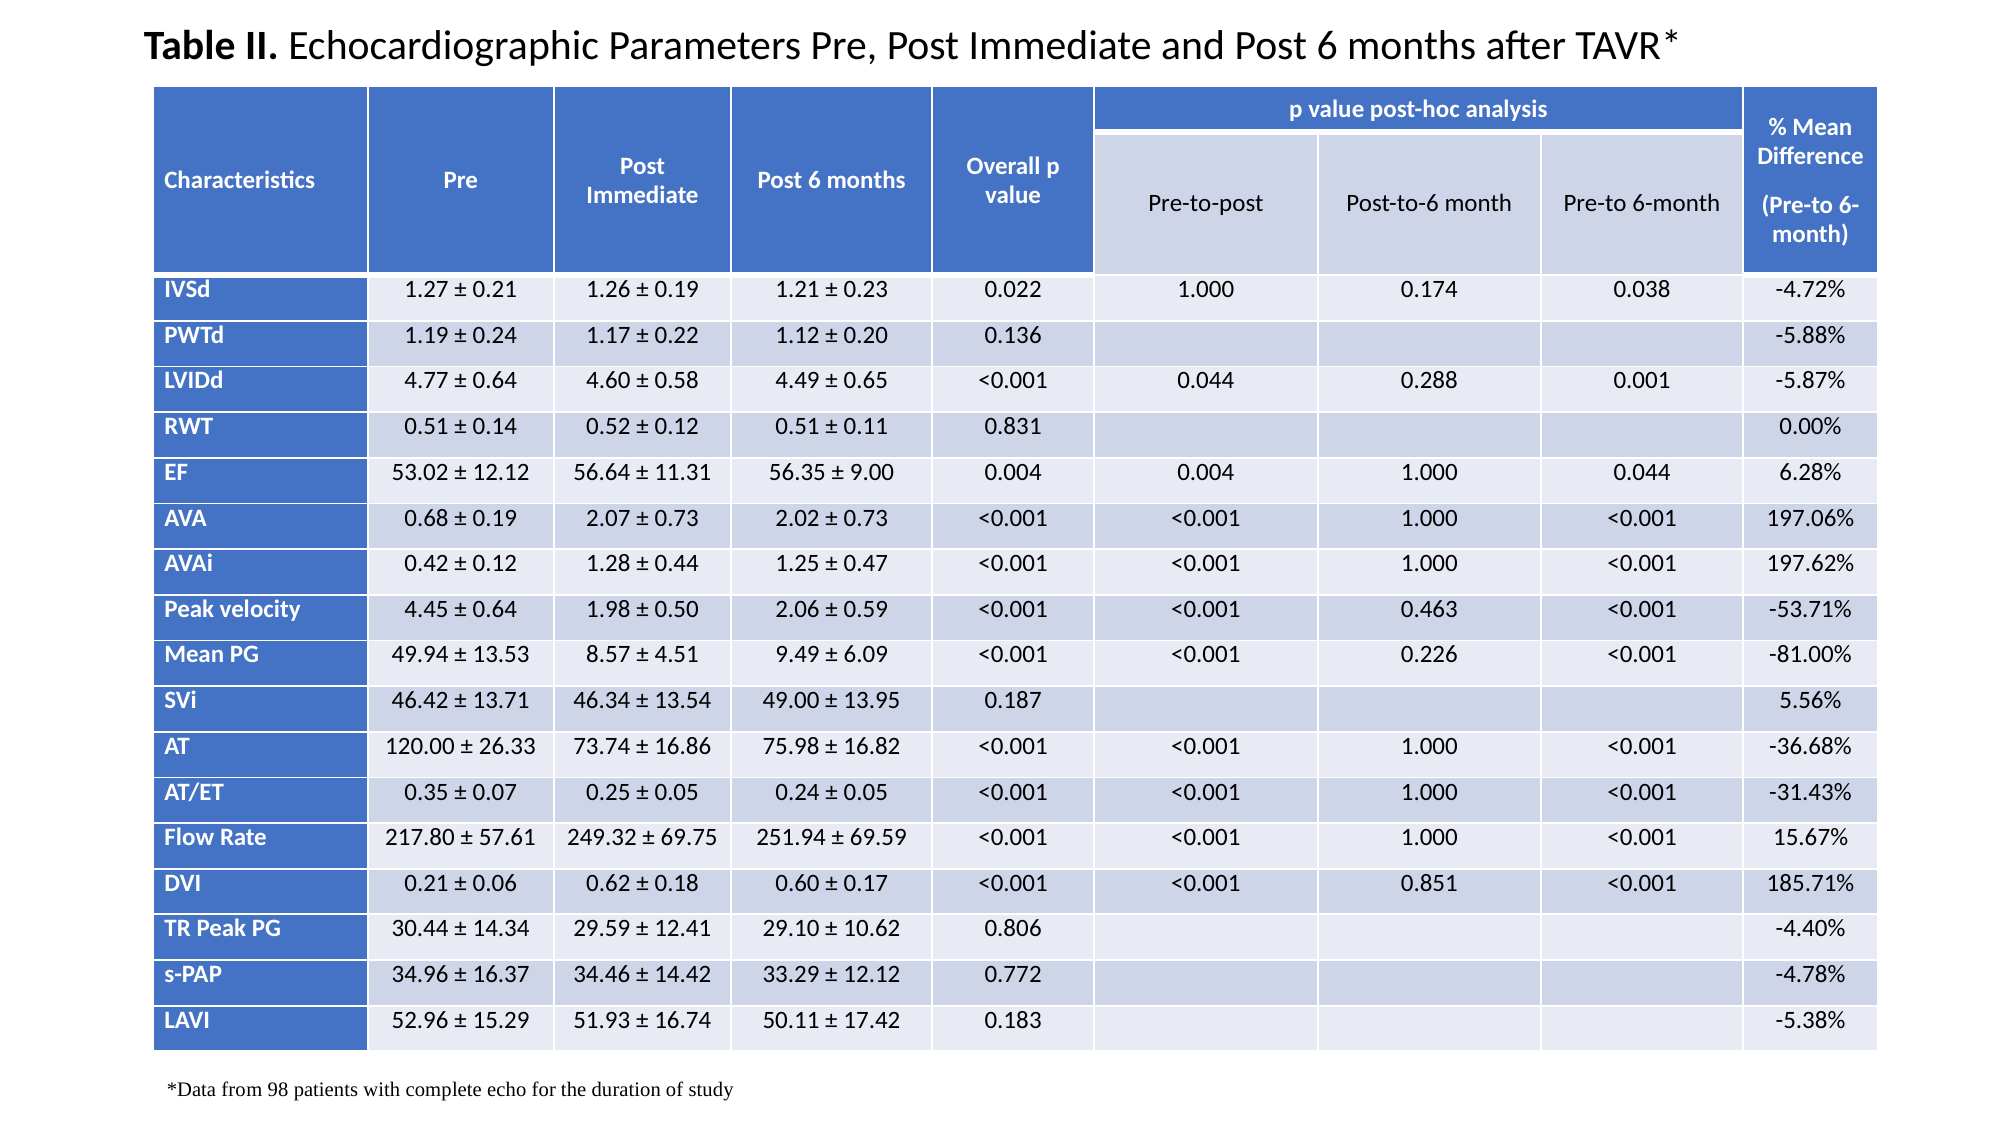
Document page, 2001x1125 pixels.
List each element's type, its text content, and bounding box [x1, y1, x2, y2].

table_cell TR Peak PG [154, 915, 367, 959]
table_cell 0.42 ± 0.12 [369, 550, 553, 594]
table_cell [1095, 687, 1317, 731]
table_cell RWT [154, 413, 367, 457]
table_cell 4.60 ± 0.58 [555, 367, 730, 411]
table_cell <0.001 [1542, 550, 1742, 594]
table_cell <0.001 [1542, 641, 1742, 685]
table_cell 34.46 ± 14.42 [555, 961, 730, 1005]
table_cell [1319, 1007, 1540, 1050]
table_cell 15.67% [1744, 824, 1877, 868]
table_cell 1.19 ± 0.24 [369, 322, 553, 366]
table_cell 73.74 ± 16.86 [555, 733, 730, 777]
table_cell [1542, 322, 1742, 366]
table_cell 2.07 ± 0.73 [555, 504, 730, 548]
table_cell [1095, 1007, 1317, 1050]
table_cell 9.49 ± 6.09 [732, 641, 931, 685]
table_cell LVIDd [154, 367, 367, 411]
table_cell 197.62% [1744, 550, 1877, 594]
table_cell s-PAP [154, 961, 367, 1005]
table_cell 0.022 [933, 278, 1093, 320]
table_cell Post-to-6 month [1319, 135, 1540, 274]
table_header Pre [369, 121, 553, 272]
table_cell [1319, 961, 1540, 1005]
table_cell 75.98 ± 16.82 [732, 733, 931, 777]
table_cell 0.35 ± 0.07 [369, 778, 553, 822]
table_cell 56.64 ± 11.31 [555, 459, 730, 503]
table_cell 46.34 ± 13.54 [555, 687, 730, 731]
table_cell SVi [154, 687, 367, 731]
table_cell 1.000 [1319, 824, 1540, 868]
table_cell 251.94 ± 69.59 [732, 824, 931, 868]
table_cell <0.001 [933, 367, 1093, 411]
table_cell <0.001 [933, 733, 1093, 777]
table_cell -4.40% [1744, 915, 1877, 959]
table_cell 0.001 [1542, 367, 1742, 411]
table_cell AT/ET [154, 778, 367, 822]
table_cell 49.94 ± 13.53 [369, 641, 553, 685]
table_cell <0.001 [933, 870, 1093, 913]
table_cell 46.42 ± 13.71 [369, 687, 553, 731]
table_cell 1.26 ± 0.19 [555, 278, 730, 320]
table_cell 0.187 [933, 687, 1093, 731]
table_cell 29.59 ± 12.41 [555, 915, 730, 959]
table_cell [1542, 915, 1742, 959]
table_cell [1095, 322, 1317, 366]
table_cell 249.32 ± 69.75 [555, 824, 730, 868]
table_cell 1.21 ± 0.23 [732, 278, 931, 320]
table_cell 0.288 [1319, 367, 1540, 411]
table_cell 50.11 ± 17.42 [732, 1007, 931, 1050]
table_cell 6.28% [1744, 459, 1877, 503]
table_cell 0.52 ± 0.12 [555, 413, 730, 457]
table_cell [1095, 915, 1317, 959]
table_cell PWTd [154, 322, 367, 366]
table_cell [1542, 687, 1742, 731]
table_cell <0.001 [1542, 504, 1742, 548]
table_cell 0.60 ± 0.17 [732, 870, 931, 913]
table_cell -36.68% [1744, 733, 1877, 777]
table_cell 0.806 [933, 915, 1093, 959]
table_header % Mean Difference (Pre-to 6-month) [1744, 87, 1877, 272]
table_cell <0.001 [1095, 733, 1317, 777]
table_cell 0.136 [933, 322, 1093, 366]
table_cell 33.29 ± 12.12 [732, 961, 931, 1005]
table_cell <0.001 [1542, 733, 1742, 777]
table_cell 0.00% [1744, 413, 1877, 457]
table_cell 49.00 ± 13.95 [732, 687, 931, 731]
table_cell 0.183 [933, 1007, 1093, 1050]
table_cell -5.87% [1744, 367, 1877, 411]
table_cell 120.00 ± 26.33 [369, 733, 553, 777]
table_cell 0.21 ± 0.06 [369, 870, 553, 913]
table_cell 5.56% [1744, 687, 1877, 731]
table_cell 1.12 ± 0.20 [732, 322, 931, 366]
table_cell 1.17 ± 0.22 [555, 322, 730, 366]
table_cell 2.02 ± 0.73 [732, 504, 931, 548]
table_cell 0.174 [1319, 276, 1540, 320]
table_cell 0.463 [1319, 596, 1540, 640]
table_cell 1.000 [1319, 459, 1540, 503]
table_cell -5.88% [1744, 322, 1877, 366]
table_cell <0.001 [1542, 778, 1742, 822]
table_cell 0.038 [1542, 276, 1742, 320]
table_cell 56.35 ± 9.00 [732, 459, 931, 503]
table_cell LAVI [154, 1007, 367, 1050]
table_cell 29.10 ± 10.62 [732, 915, 931, 959]
table_cell 0.004 [1095, 459, 1317, 503]
table_cell <0.001 [933, 641, 1093, 685]
table_cell <0.001 [1095, 870, 1317, 913]
table_cell 0.62 ± 0.18 [555, 870, 730, 913]
table_cell [1319, 413, 1540, 457]
table_cell [1542, 413, 1742, 457]
table_cell <0.001 [1542, 870, 1742, 913]
table_cell 0.226 [1319, 641, 1540, 685]
table_cell -31.43% [1744, 778, 1877, 822]
table_cell Flow Rate [154, 824, 367, 868]
table_cell 185.71% [1744, 870, 1877, 913]
table_cell 30.44 ± 14.34 [369, 915, 553, 959]
table_cell 4.45 ± 0.64 [369, 596, 553, 640]
table_cell AT [154, 733, 367, 777]
table_cell 0.51 ± 0.11 [732, 413, 931, 457]
table_cell 1.000 [1319, 550, 1540, 594]
table_cell 2.06 ± 0.59 [732, 596, 931, 640]
table_cell <0.001 [933, 550, 1093, 594]
text_box Table II. Echocardiographic Parameters Pre, Post Immediate and Post 6 months after TAVR* [128, 10, 1698, 121]
table_cell [1319, 322, 1540, 366]
table_cell 0.772 [933, 961, 1093, 1005]
table_cell -5.38% [1744, 1007, 1877, 1050]
table_cell 197.06% [1744, 504, 1877, 548]
table_cell IVSd [154, 278, 367, 320]
table_cell <0.001 [933, 504, 1093, 548]
table_header Overall p value [933, 121, 1093, 272]
table_cell 1.000 [1319, 778, 1540, 822]
table_cell 1.000 [1319, 504, 1540, 548]
table_cell <0.001 [1095, 504, 1317, 548]
table_cell <0.001 [933, 824, 1093, 868]
table_cell Pre-to 6-month [1542, 135, 1742, 274]
table_cell 1.98 ± 0.50 [555, 596, 730, 640]
table_cell Peak velocity [154, 596, 367, 640]
table_cell [1095, 413, 1317, 457]
table_cell AVA [154, 504, 367, 548]
table_cell DVI [154, 870, 367, 913]
table_cell 51.93 ± 16.74 [555, 1007, 730, 1050]
table_cell -4.78% [1744, 961, 1877, 1005]
table_cell [1319, 687, 1540, 731]
table_cell -81.00% [1744, 641, 1877, 685]
table_cell 0.51 ± 0.14 [369, 413, 553, 457]
table_cell 0.831 [933, 413, 1093, 457]
table_cell 1.27 ± 0.21 [369, 278, 553, 320]
table_cell <0.001 [933, 596, 1093, 640]
table_cell Pre-to-post [1095, 135, 1317, 274]
table_cell <0.001 [1095, 596, 1317, 640]
table_cell <0.001 [933, 778, 1093, 822]
table_cell 0.044 [1542, 459, 1742, 503]
table_cell <0.001 [1095, 824, 1317, 868]
table_cell 1.25 ± 0.47 [732, 550, 931, 594]
table_cell 1.28 ± 0.44 [555, 550, 730, 594]
table_cell <0.001 [1095, 641, 1317, 685]
table_cell <0.001 [1095, 550, 1317, 594]
table_cell Mean PG [154, 641, 367, 685]
table_cell 0.851 [1319, 870, 1540, 913]
table_cell 0.004 [933, 459, 1093, 503]
table_cell 1.000 [1319, 733, 1540, 777]
table_cell [1542, 1007, 1742, 1050]
table_cell 0.24 ± 0.05 [732, 778, 931, 822]
table_cell <0.001 [1542, 596, 1742, 640]
table_cell 217.80 ± 57.61 [369, 824, 553, 868]
table_header Post 6 months [732, 121, 931, 272]
table_header Characteristics [154, 121, 367, 272]
table_cell AVAi [154, 550, 367, 594]
table_cell 8.57 ± 4.51 [555, 641, 730, 685]
table_cell 34.96 ± 16.37 [369, 961, 553, 1005]
table_cell [1542, 961, 1742, 1005]
table_cell 0.044 [1095, 367, 1317, 411]
table_cell EF [154, 459, 367, 503]
table_header Post Immediate [555, 121, 730, 272]
table_cell <0.001 [1095, 778, 1317, 822]
table_header p value post-hoc analysis [1095, 87, 1742, 129]
table_cell -4.72% [1744, 278, 1877, 320]
table_cell 4.49 ± 0.65 [732, 367, 931, 411]
table_cell 53.02 ± 12.12 [369, 459, 553, 503]
table_cell [1095, 961, 1317, 1005]
table_cell 0.25 ± 0.05 [555, 778, 730, 822]
table_cell 52.96 ± 15.29 [369, 1007, 553, 1050]
picture [166, 1076, 1108, 1125]
table_cell 4.77 ± 0.64 [369, 367, 553, 411]
table_cell <0.001 [1542, 824, 1742, 868]
table_cell [1319, 915, 1540, 959]
table_cell 0.68 ± 0.19 [369, 504, 553, 548]
table_cell 1.000 [1095, 276, 1317, 320]
table_cell -53.71% [1744, 596, 1877, 640]
